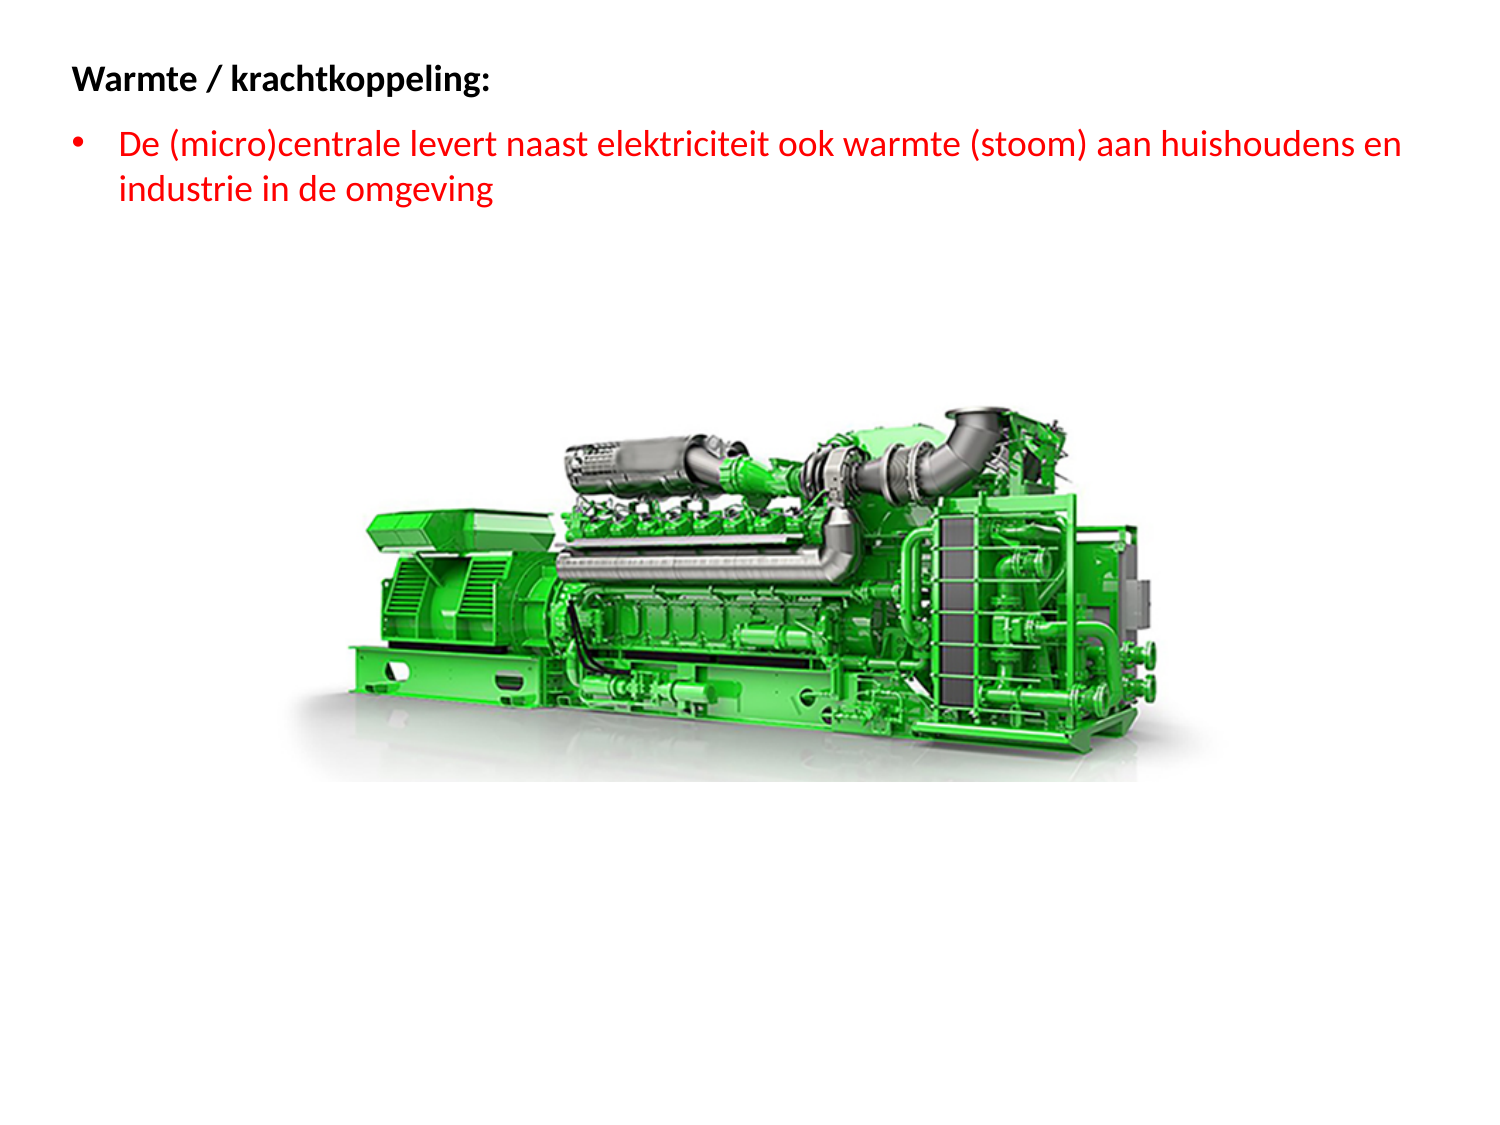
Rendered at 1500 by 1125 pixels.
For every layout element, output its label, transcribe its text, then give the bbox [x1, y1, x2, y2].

picture [255, 398, 1245, 782]
text_box Warmte / krachtkoppeling: De (micro)centrale levert naast elektriciteit ook warmte (stoom) aan huishoudens en industrie in de omgeving [56, 46, 1489, 282]
